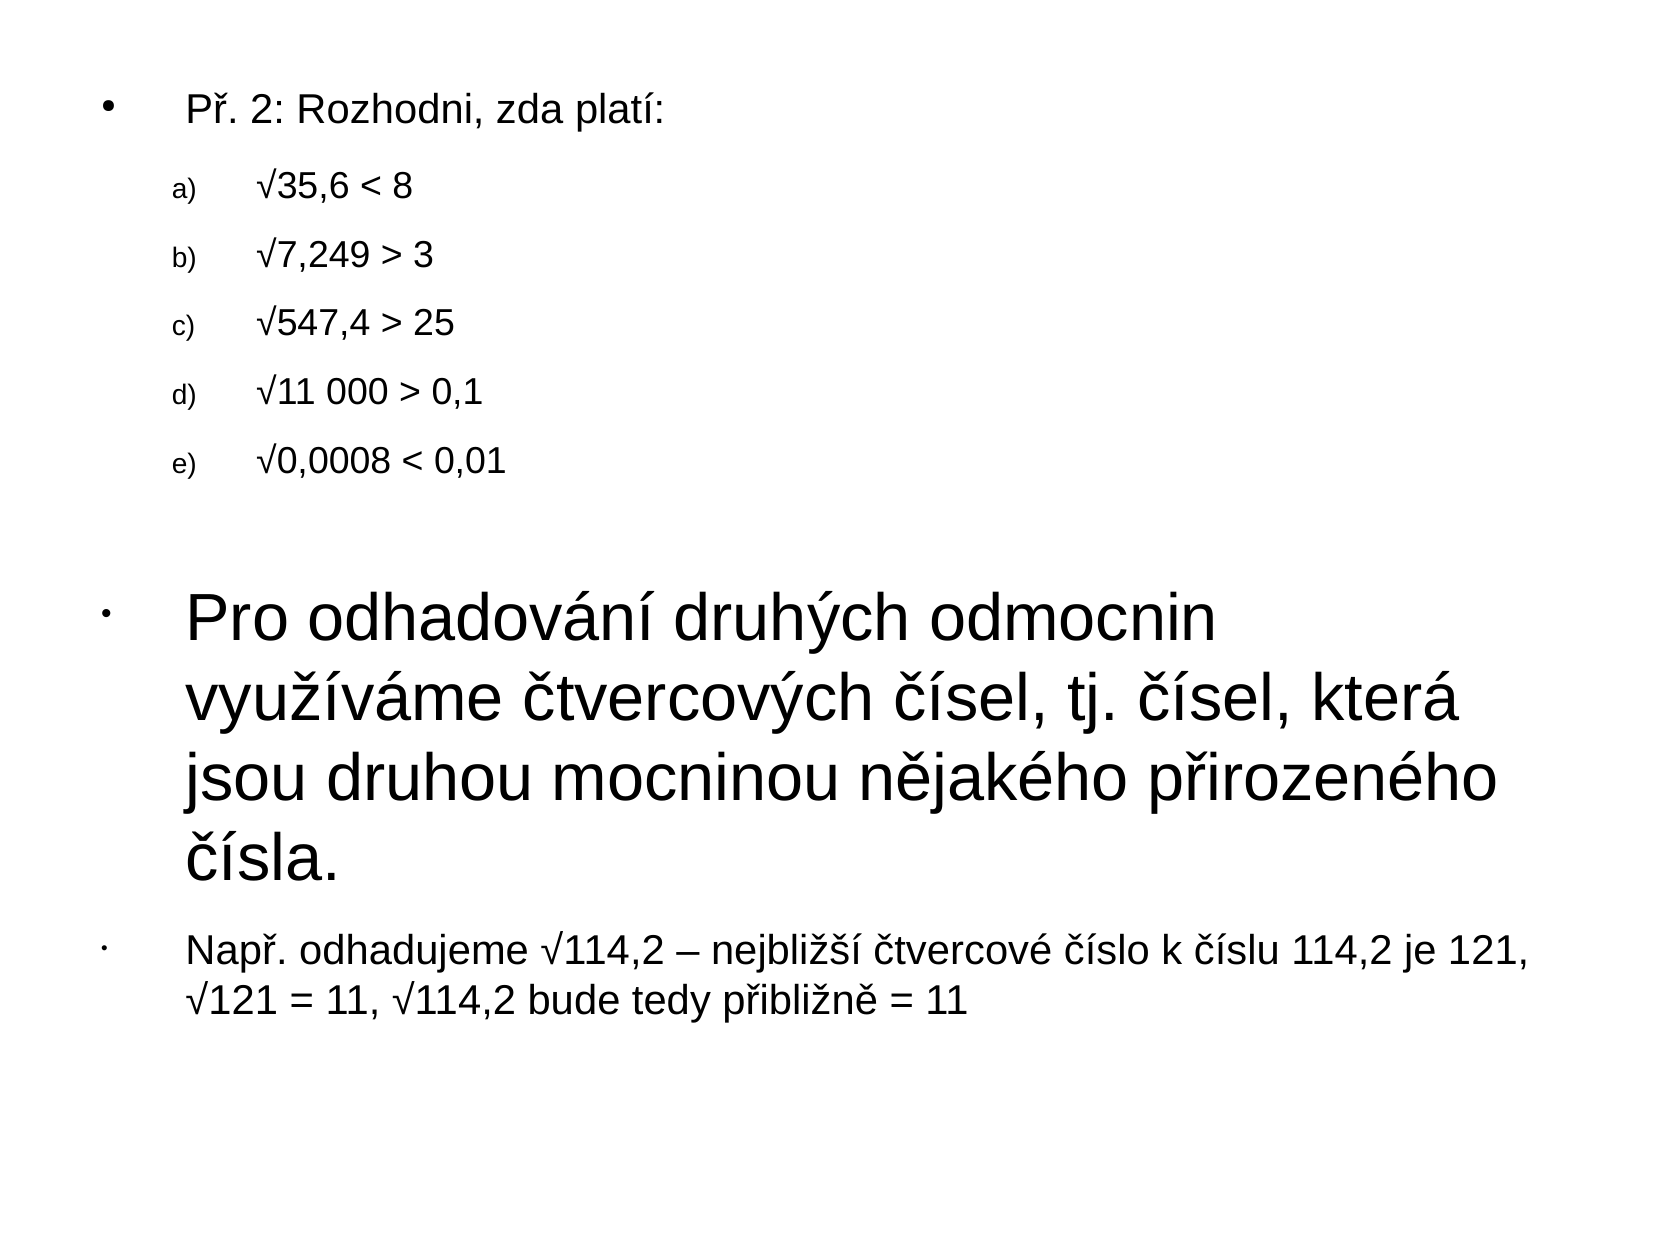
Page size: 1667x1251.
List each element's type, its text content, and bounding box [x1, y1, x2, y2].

list Př. 2: Rozhodni, zda platí: √35,6 < 8 √7,249 > 3 √547,4 > 25 √11 000 > 0,1 √0,0008 < 0,01 Pro odhadování druhých odmocnin využíváme čtvercových čísel, tj. čísel, která jsou druhou mocninou nějakého přirozeného čísla. Např. odhadujeme √114,2 – nejbližší čtvercové číslo k číslu 114,2 je 121, √121 = 11, √114,2 bude tedy přibližně = 11 [83, 81, 1550, 1018]
